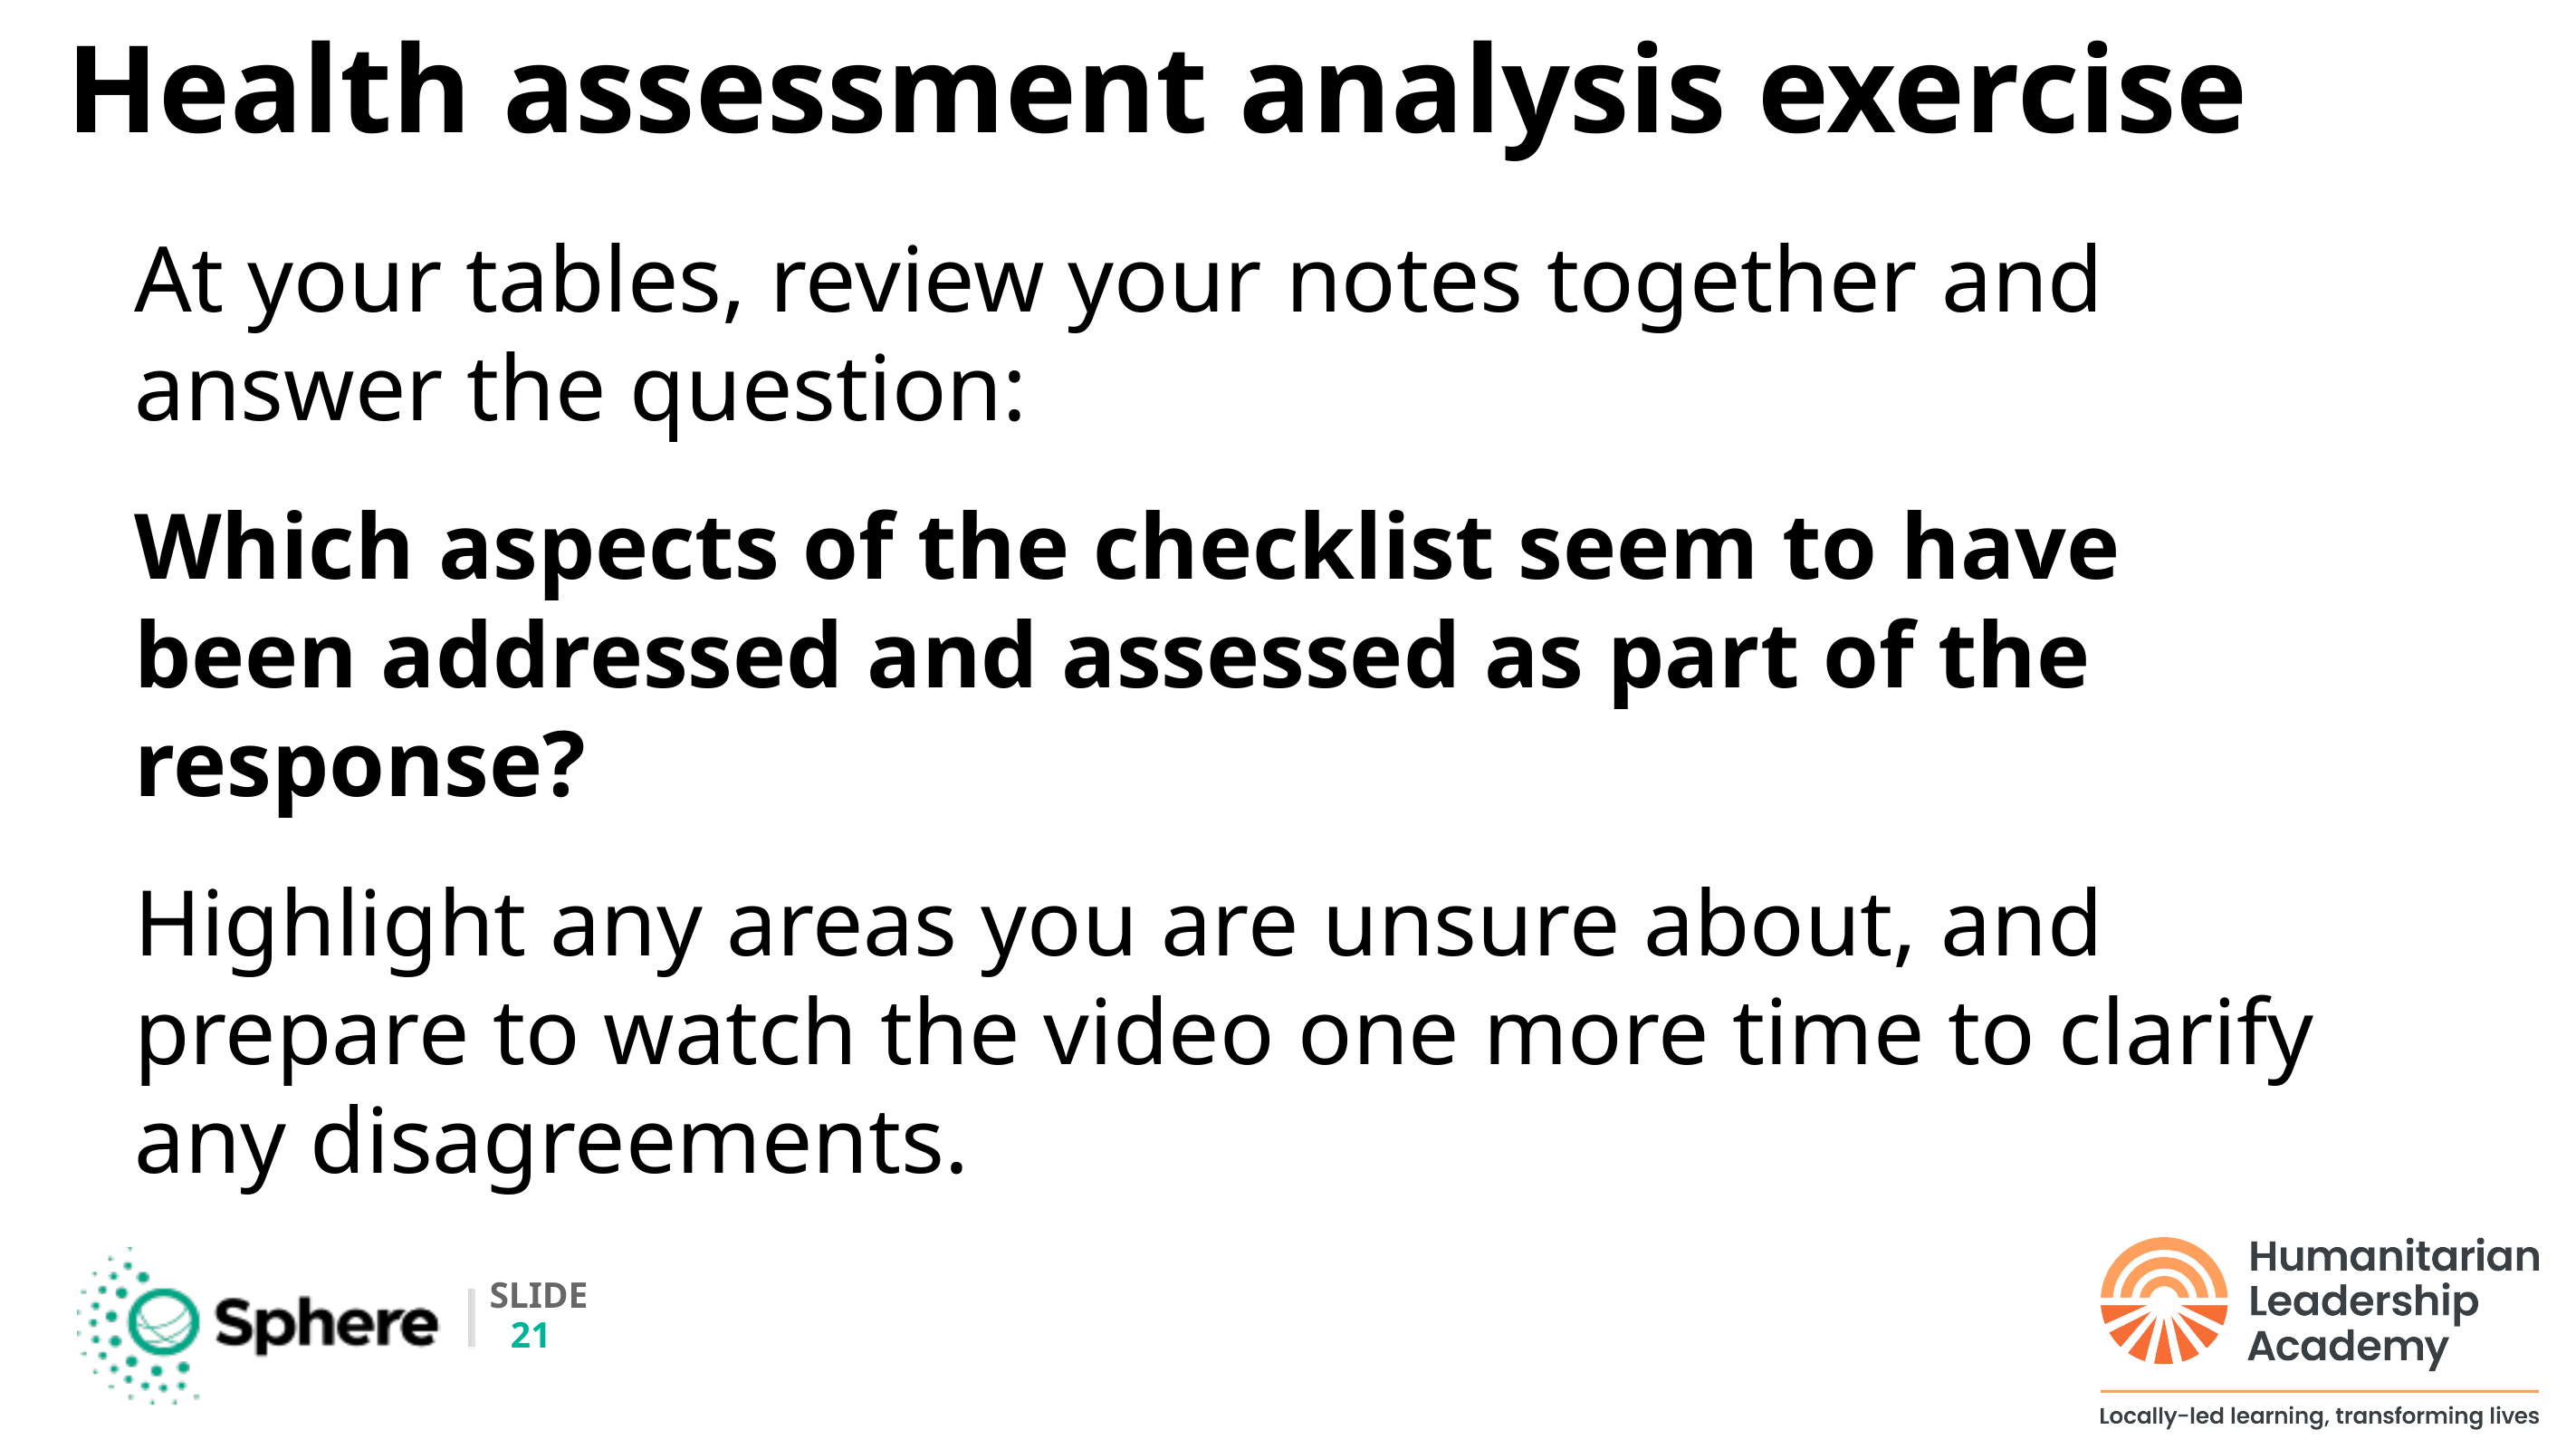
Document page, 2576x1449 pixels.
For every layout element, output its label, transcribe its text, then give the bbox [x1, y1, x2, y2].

picture [468, 1289, 479, 1349]
picture [2101, 1237, 2539, 1431]
picture [77, 1247, 441, 1407]
title Health assessment analysis exercise [59, 4, 2426, 325]
list At your tables, review your notes together and answer the question: Which aspects of the checklist seem to have been addressed and assessed as part of the response? Highlight any areas you are unsure about, and prepare to watch the video one more time to clarify any disagreements. [126, 214, 2325, 1096]
slide_number ‹#› [503, 1305, 562, 1449]
